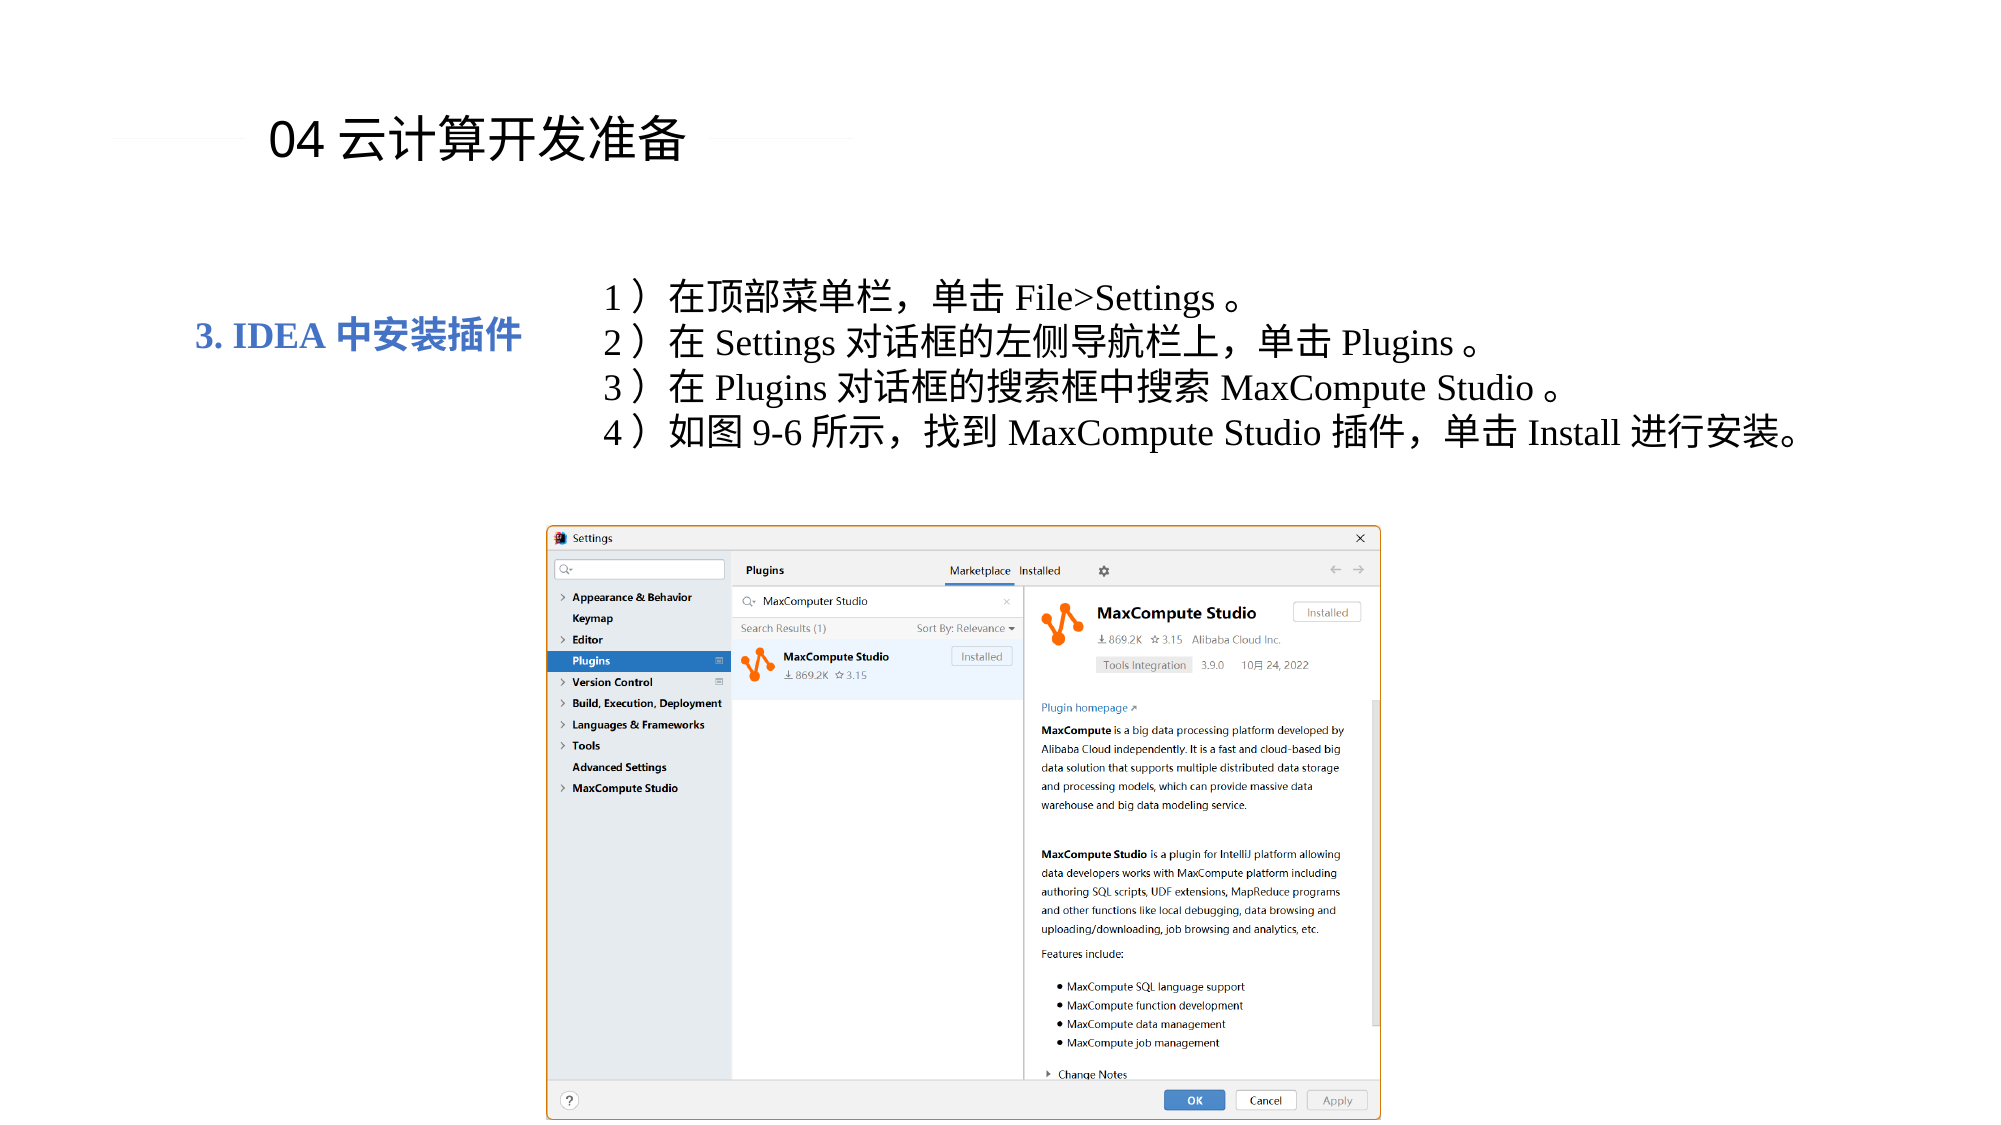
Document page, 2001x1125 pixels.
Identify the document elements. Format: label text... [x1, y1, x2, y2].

text_box 3. IDEA中安装插件 [136, 303, 544, 364]
picture [546, 525, 1381, 1120]
text_box 1）在顶部菜单栏，单击File>Settings。 2）在Settings对话框的左侧导航栏上，单击Plugins。 3）在Plugins对话框的搜索框中搜索MaxCompute Studio。 4）如图9-6所示，找到MaxCompute Studio插件，单击Install进行安装。 [544, 265, 2000, 461]
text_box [112, 100, 854, 176]
